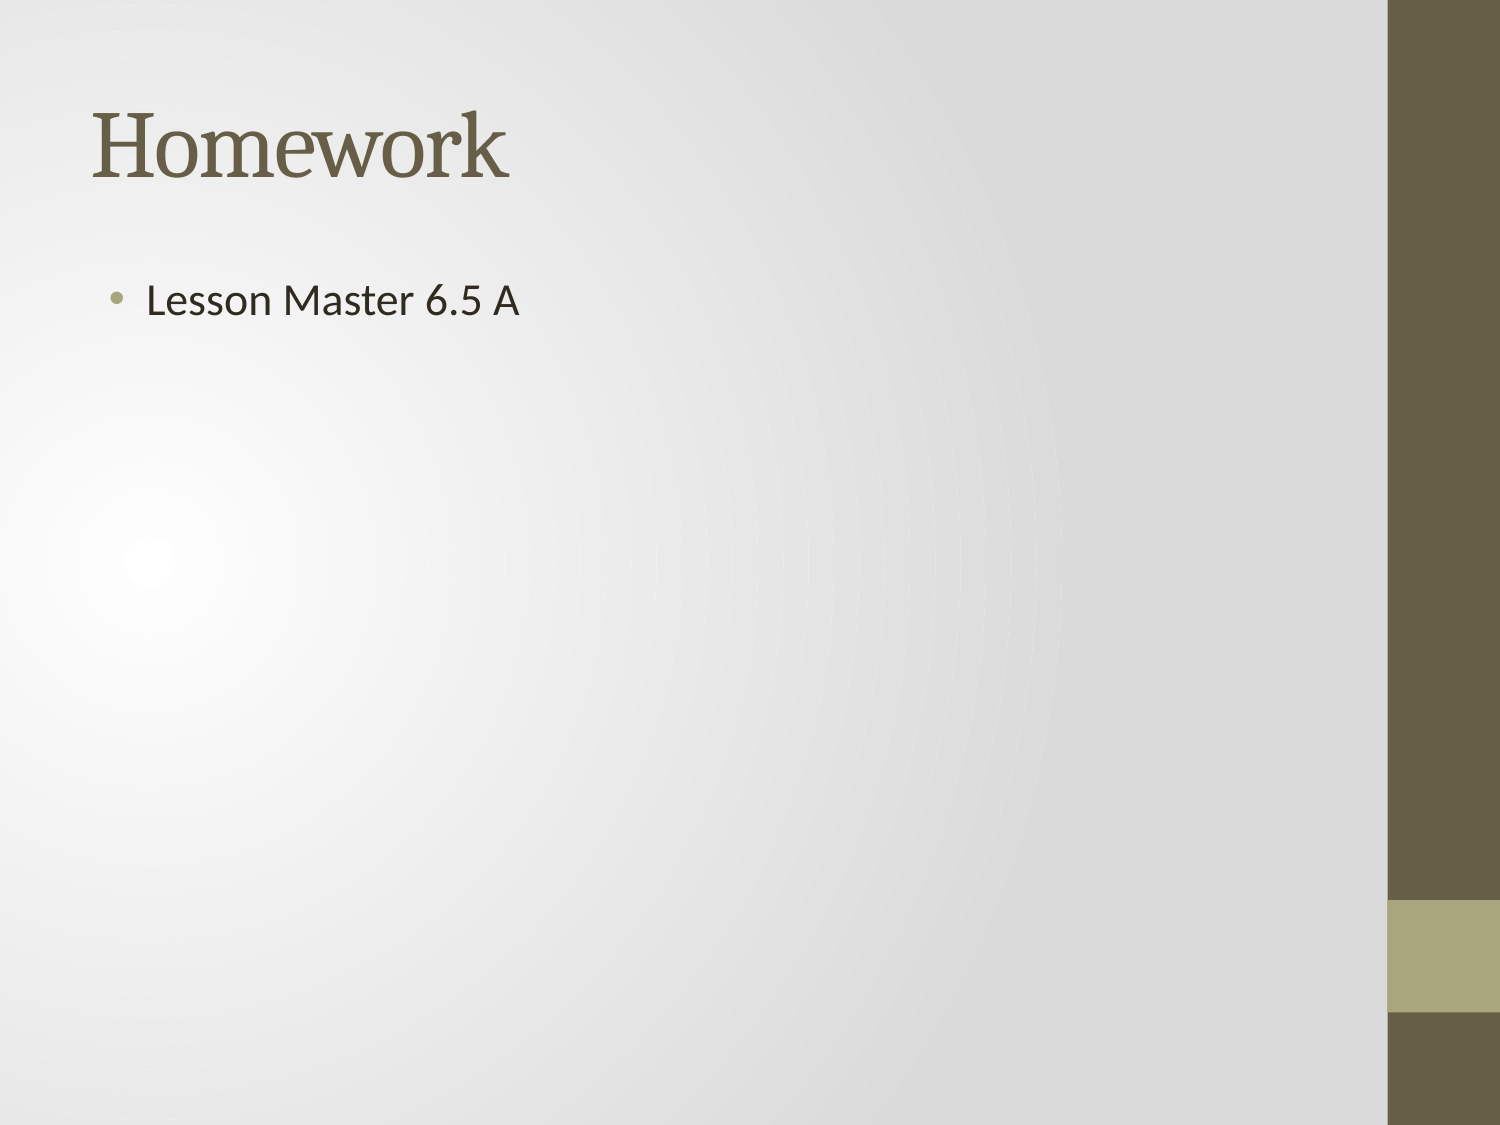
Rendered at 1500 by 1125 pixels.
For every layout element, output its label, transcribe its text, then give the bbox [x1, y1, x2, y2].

list Lesson Master 6.5 A [75, 262, 1325, 1050]
title Homework [75, 45, 1325, 233]
